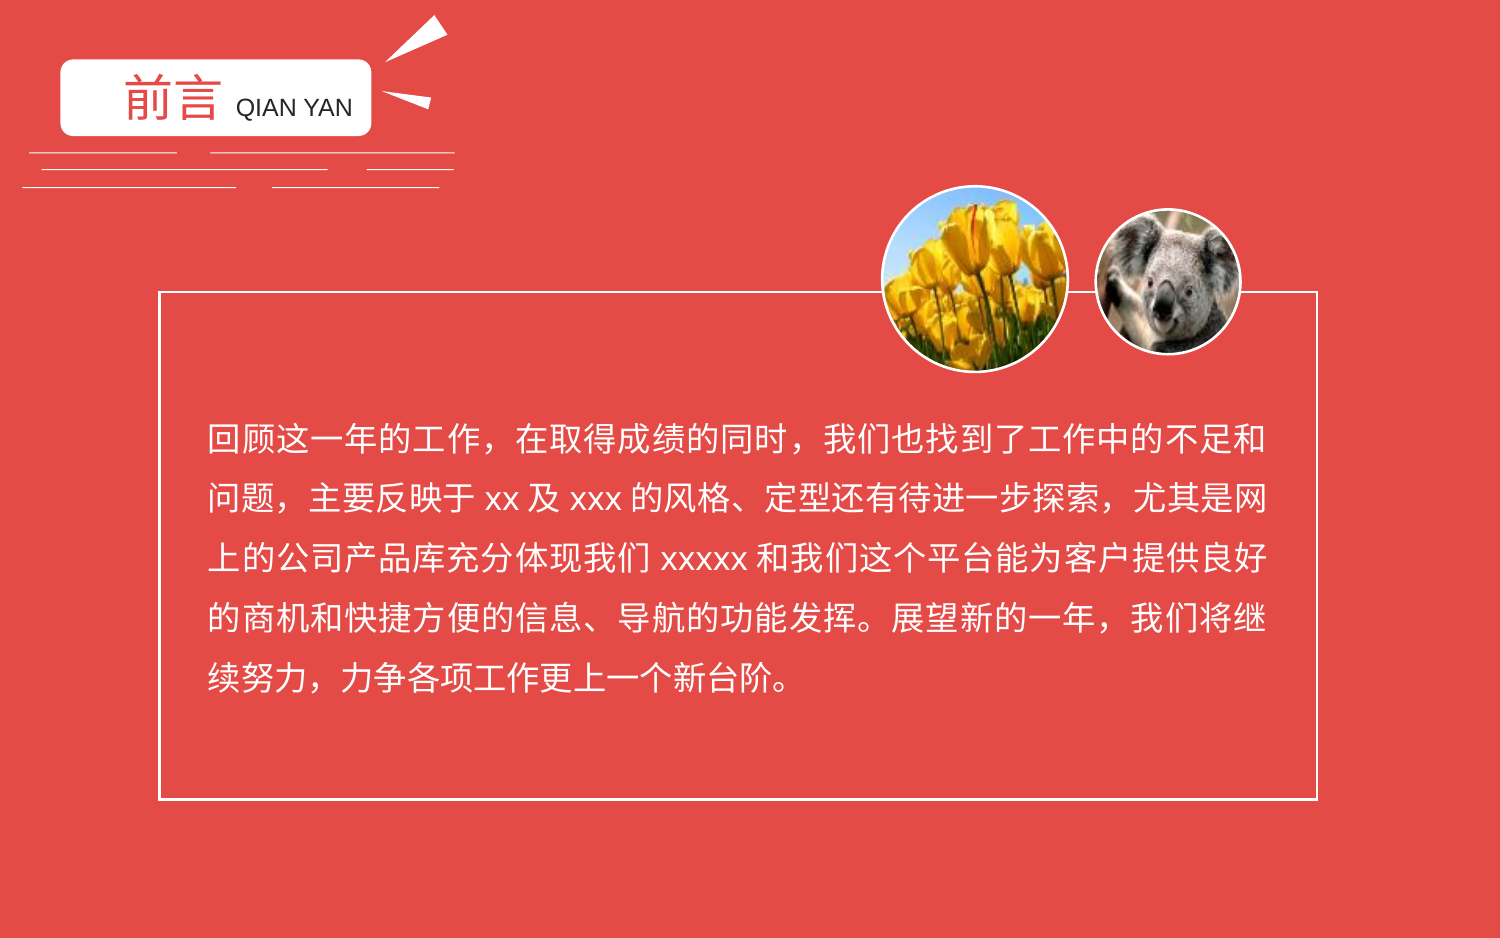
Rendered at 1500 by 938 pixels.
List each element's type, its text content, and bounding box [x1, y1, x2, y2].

text_box 回顾这一年的工作，在取得成绩的同时，我们也找到了工作中的不足和问题，主要反映于xx及xxx的风格、定型还有待进一步探索，尤其是网上的公司产品库充分体现我们xxxxx和我们这个平台能为客户提供良好的商机和快捷方便的信息、导航的功能发挥。展望新的一年，我们将继续努力，力争各项工作更上一个新台阶。 [193, 390, 1284, 705]
text_box [882, 186, 1068, 372]
text_box [159, 292, 1317, 800]
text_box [60, 59, 409, 137]
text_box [230, 31, 447, 164]
text_box [1095, 209, 1241, 355]
